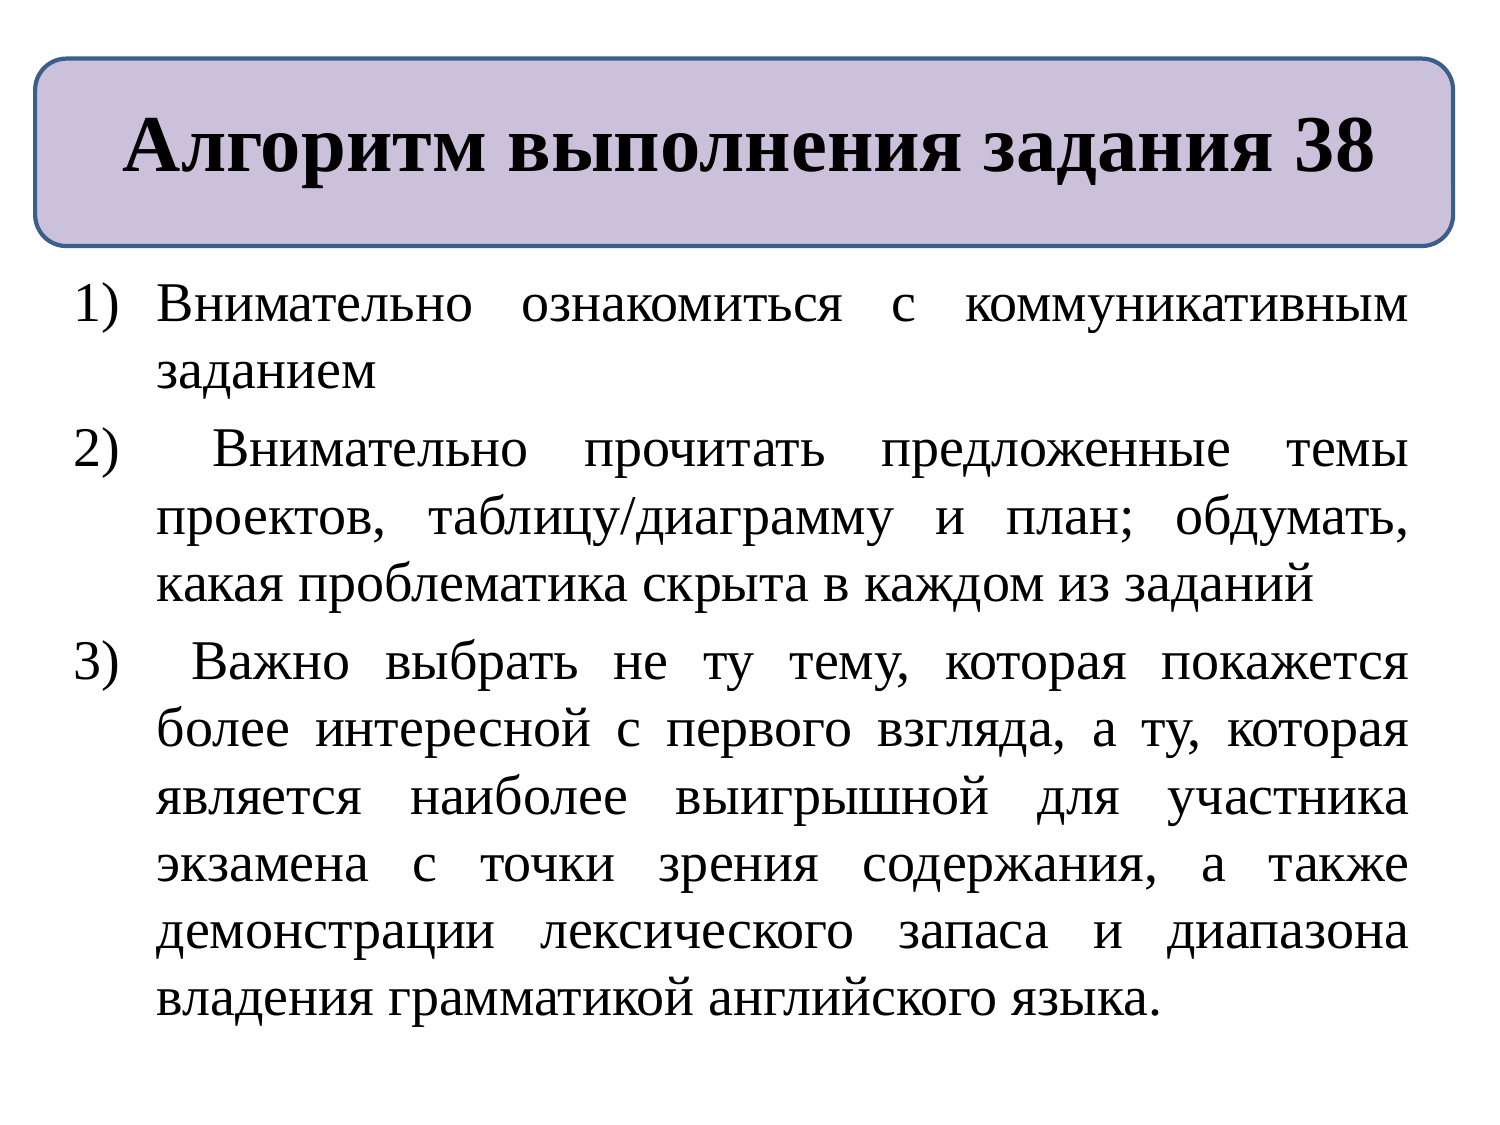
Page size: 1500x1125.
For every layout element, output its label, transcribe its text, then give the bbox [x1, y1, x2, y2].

text_box [33, 56, 1456, 249]
title Алгоритм выполнения задания 38 [75, 45, 1425, 233]
list Внимательно ознакомиться с коммуникативным заданием Внимательно прочитать предложенные темы проектов, таблицу/диаграмму и план; обдумать, какая проблематика скрыта в каждом из заданий Важно выбрать не ту тему, которая покажется более интересной с первого взгляда, а ту, которая является наиболее выигрышной для участника экзамена с точки зрения содержания, а также демонстрации лексического запаса и диапазона владения грамматикой английского языка. [58, 257, 1425, 1052]
